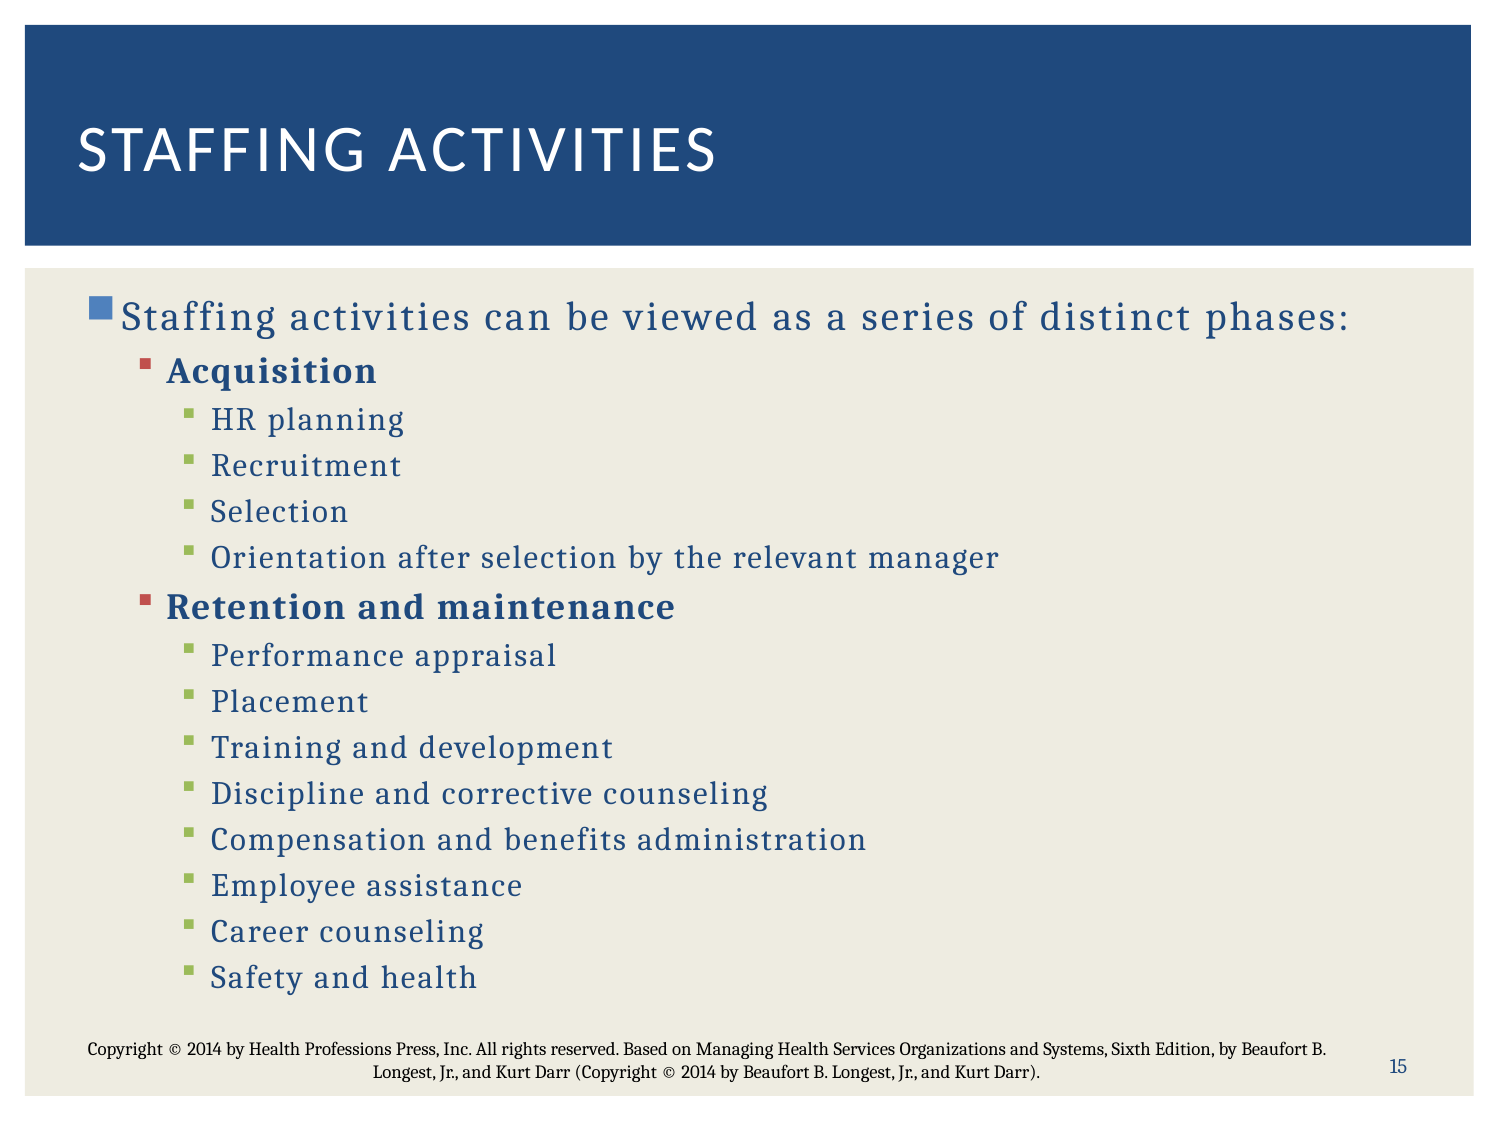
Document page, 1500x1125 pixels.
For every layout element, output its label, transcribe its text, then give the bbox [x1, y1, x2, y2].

title Staffing activities [62, 58, 1438, 232]
list Staffing activities can be viewed as a series of distinct phases: Acquisition HR planning Recruitment Selection Orientation after selection by the relevant manager Retention and maintenance Performance appraisal Placement Training and development Discipline and corrective counseling Compensation and benefits administration Employee assistance Career counseling Safety and health [62, 281, 1442, 1005]
slide_number 15 [1349, 1041, 1448, 1089]
